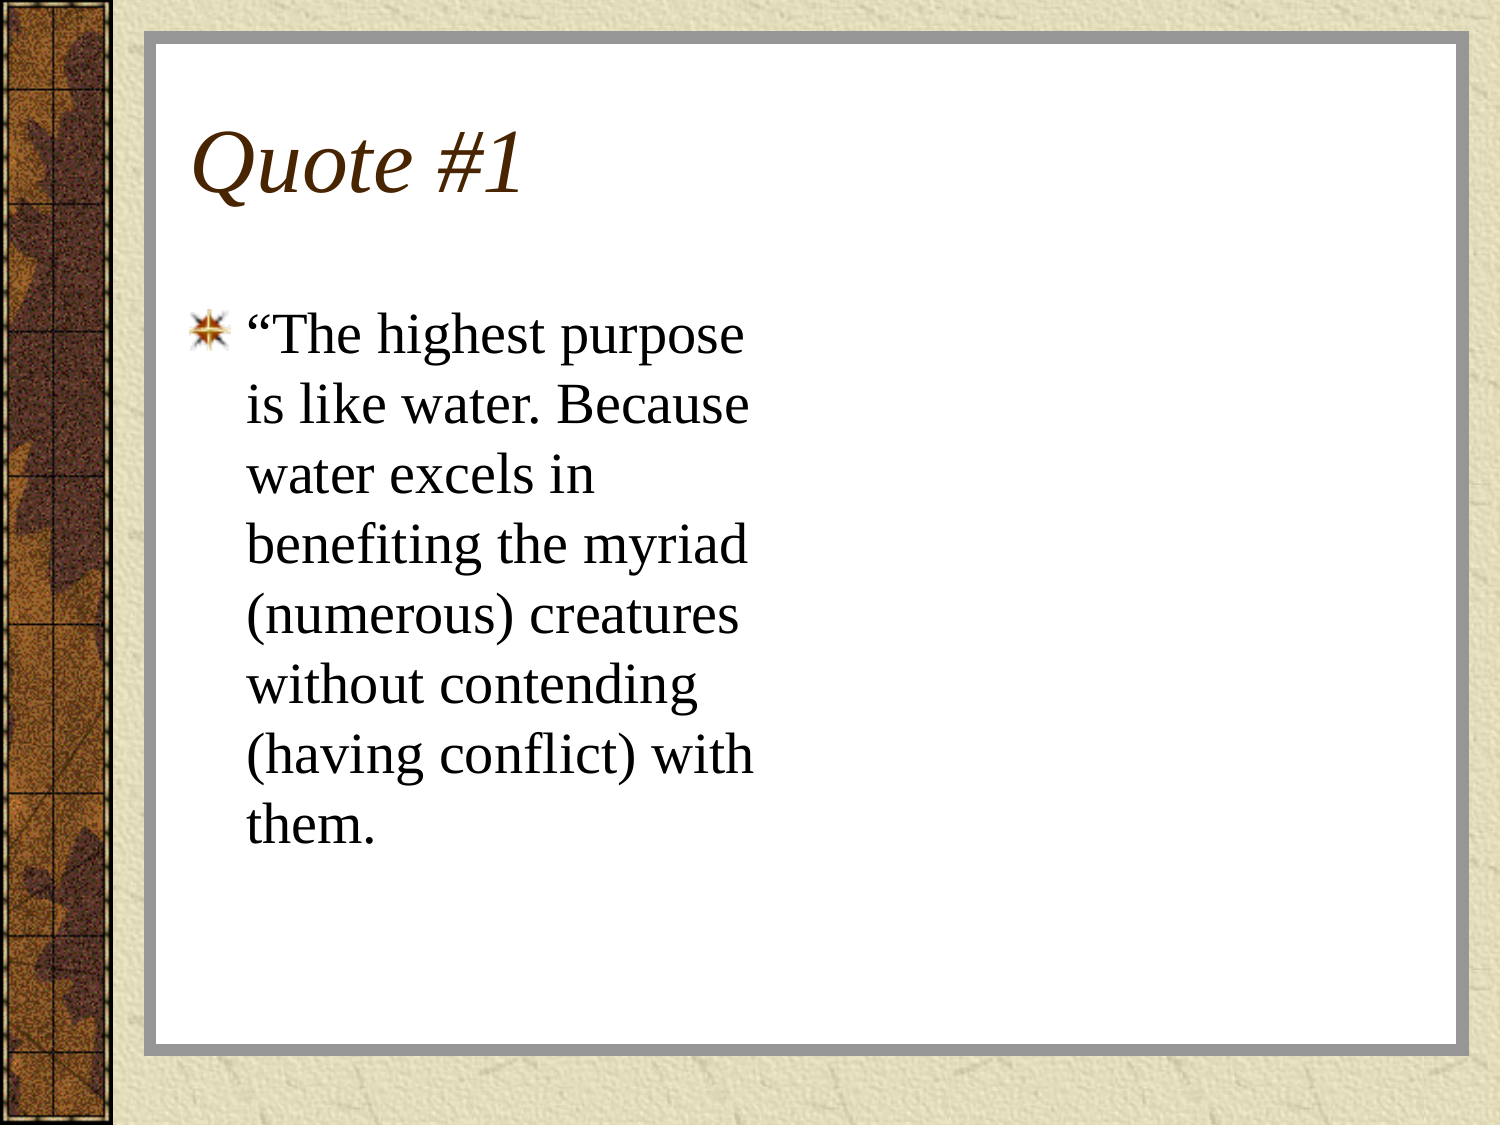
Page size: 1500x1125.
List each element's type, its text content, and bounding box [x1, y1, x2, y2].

list “The highest purpose is like water. Because water excels in benefiting the myriad (numerous) creatures without contending (having conflict) with them. [174, 287, 800, 1063]
title Quote #1 [174, 62, 1450, 250]
picture [0, 0, 1500, 1125]
